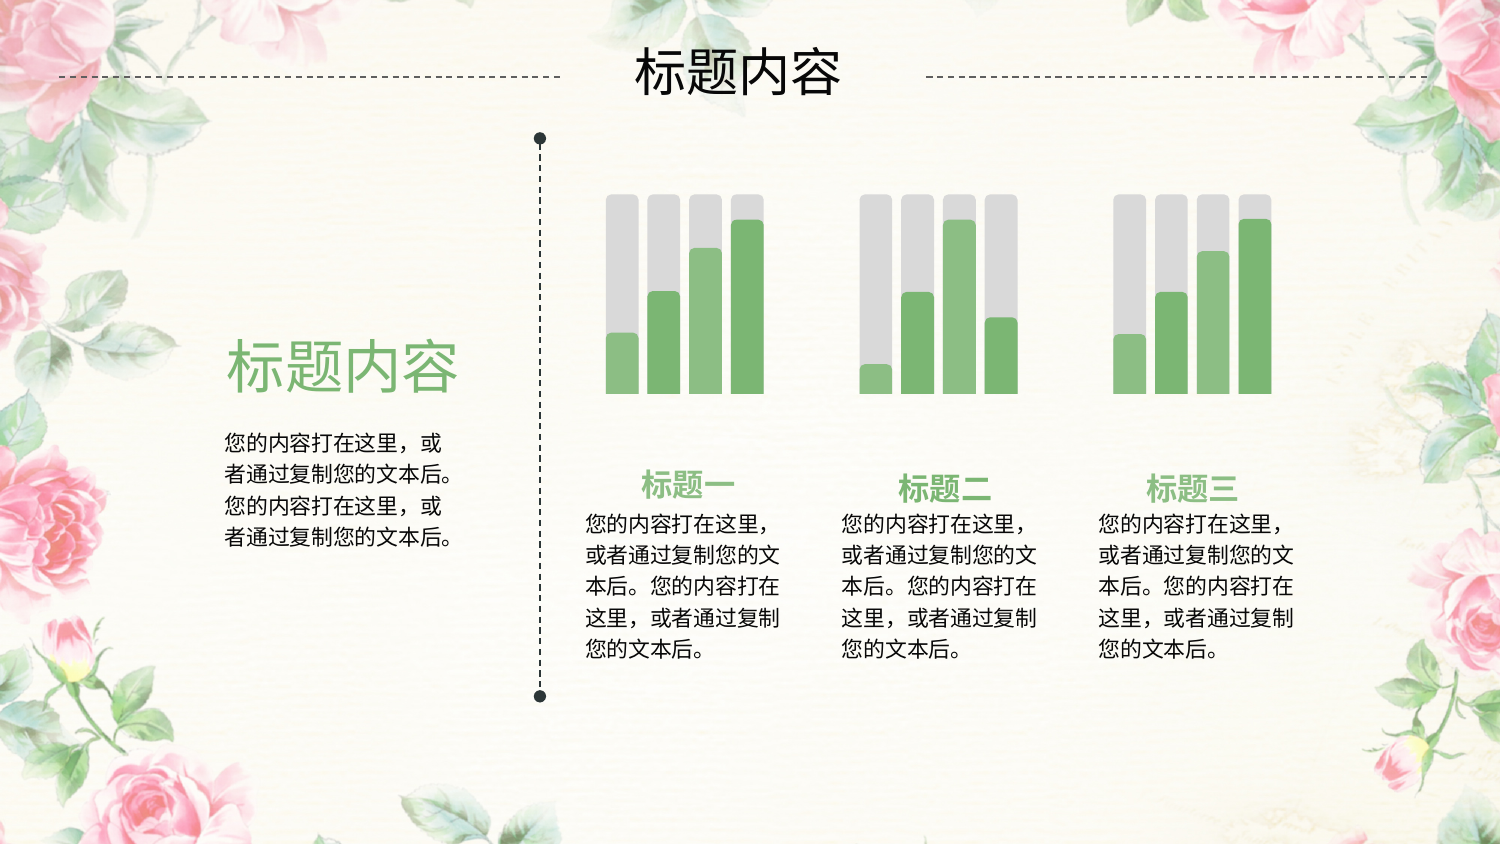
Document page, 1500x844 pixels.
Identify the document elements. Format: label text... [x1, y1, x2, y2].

text_box [1238, 218, 1272, 394]
text_box [984, 317, 1018, 394]
text_box [1196, 194, 1230, 256]
text_box 您的内容打在这里，或者通过复制您的文本后。您的内容打在这里，或者通过复制您的文本后。 [830, 499, 1063, 668]
text_box [1196, 251, 1230, 394]
text_box 标题二 [883, 461, 1008, 514]
text_box [1155, 291, 1188, 394]
text_box [1155, 194, 1188, 295]
text_box [647, 194, 681, 296]
text_box 标题内容 [608, 32, 868, 110]
text_box [942, 219, 976, 394]
text_box [859, 194, 893, 369]
text_box [689, 247, 722, 394]
text_box [942, 194, 976, 224]
text_box [605, 332, 639, 394]
text_box 您的内容打在这里，或者通过复制您的文本后。您的内容打在这里，或者通过复制您的文本后。 [1087, 499, 1320, 668]
text_box [1238, 194, 1272, 223]
text_box [730, 219, 764, 394]
text_box 您的内容打在这里，或者通过复制您的文本后。您的内容打在这里，或者通过复制您的文本后。 [213, 418, 466, 556]
text_box 标题内容 [111, 322, 475, 408]
text_box [605, 194, 639, 337]
text_box [984, 194, 1018, 321]
text_box [859, 364, 893, 394]
text_box [647, 291, 681, 394]
text_box 标题一 [626, 457, 751, 510]
picture [0, 0, 1500, 844]
text_box [901, 194, 935, 297]
text_box 您的内容打在这里，或者通过复制您的文本后。您的内容打在这里，或者通过复制您的文本后。 [573, 499, 806, 668]
text_box [730, 194, 764, 224]
text_box 标题三 [1131, 461, 1256, 514]
text_box [689, 194, 722, 251]
text_box [901, 291, 935, 394]
text_box [1113, 334, 1147, 394]
text_box [1113, 194, 1147, 339]
